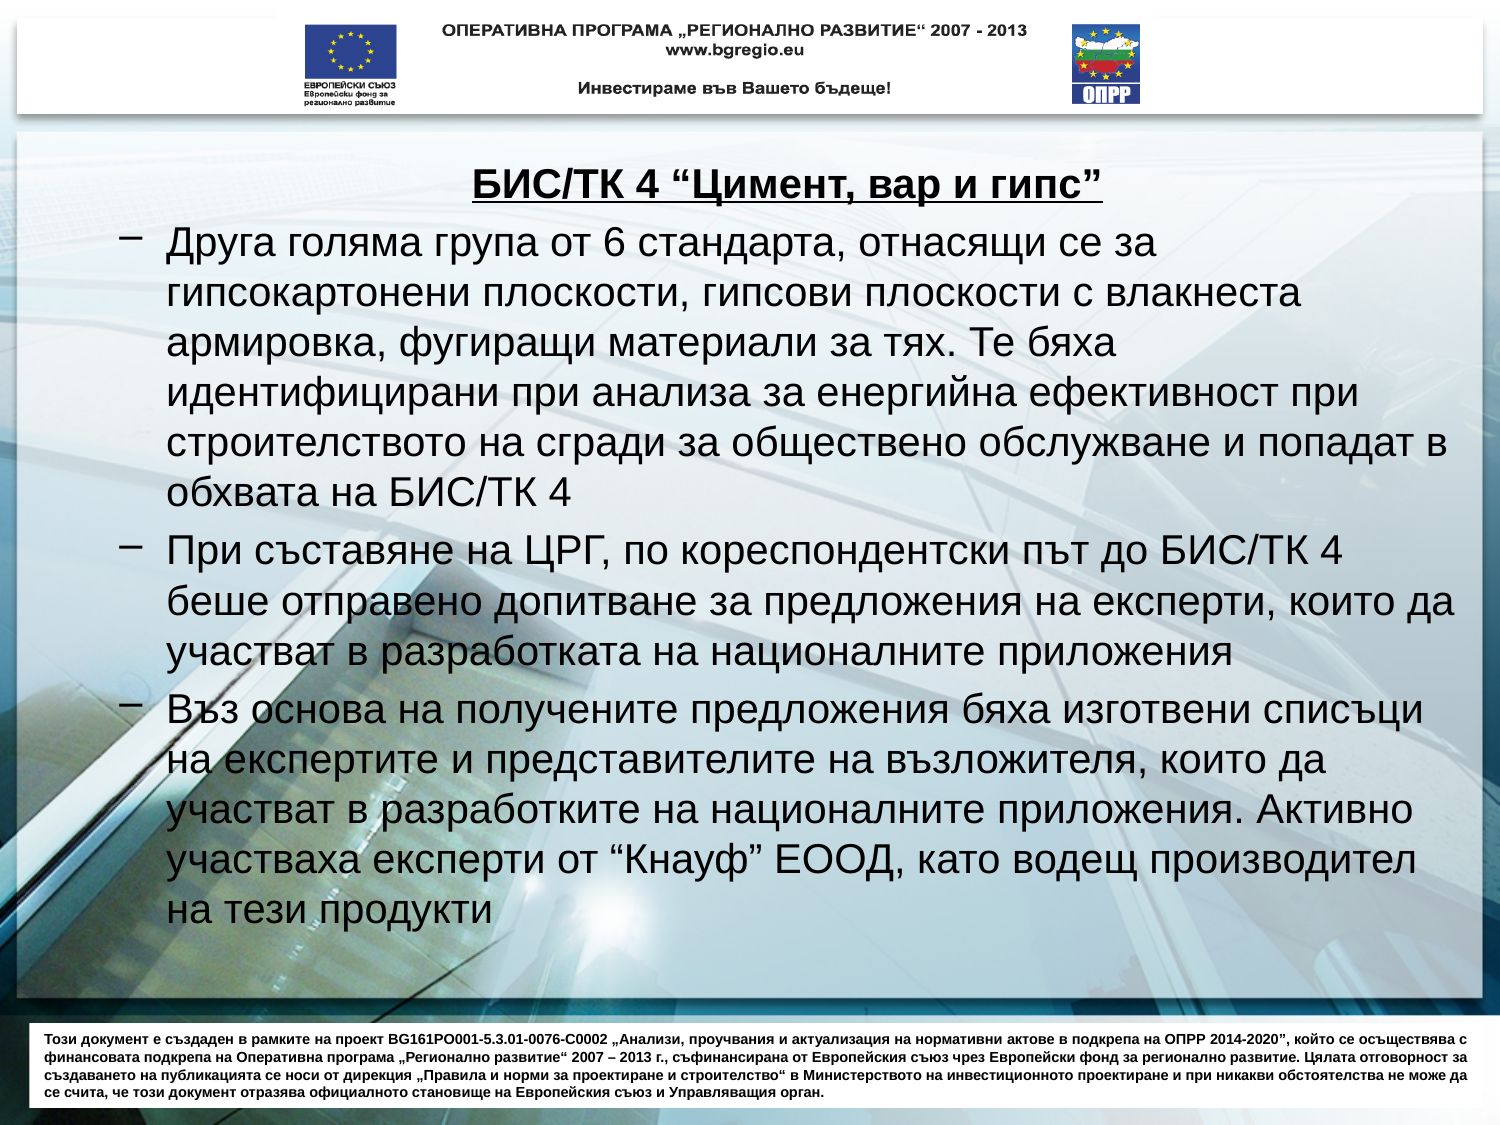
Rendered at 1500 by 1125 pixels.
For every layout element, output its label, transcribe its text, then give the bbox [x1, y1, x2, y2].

picture [0, 0, 1500, 1125]
list БИС/ТК 4 “Цимент, вар и гипс” Друга голяма група от 6 стандарта, отнасящи се за гипсокартонени плоскости, гипсови плоскости с влакнеста армировка, фугиращи материали за тях. Те бяха идентифицирани при анализа за енергийна ефективност при строителството на сгради за обществено обслужване и попадат в обхвата на БИС/ТК 4 При съставяне на ЦРГ, по кореспондентски път до БИС/ТК 4 беше отправено допитване за предложения на експерти, които да участват в разработката на националните приложения Въз основа на получените предложения бяха изготвени списъци на експертите и представителите на възложителя, които да участват в разработките на националните приложения. Активно участваха експерти от “Кнауф” ЕООД, като водещ производител на тези продукти [29, 148, 1471, 988]
